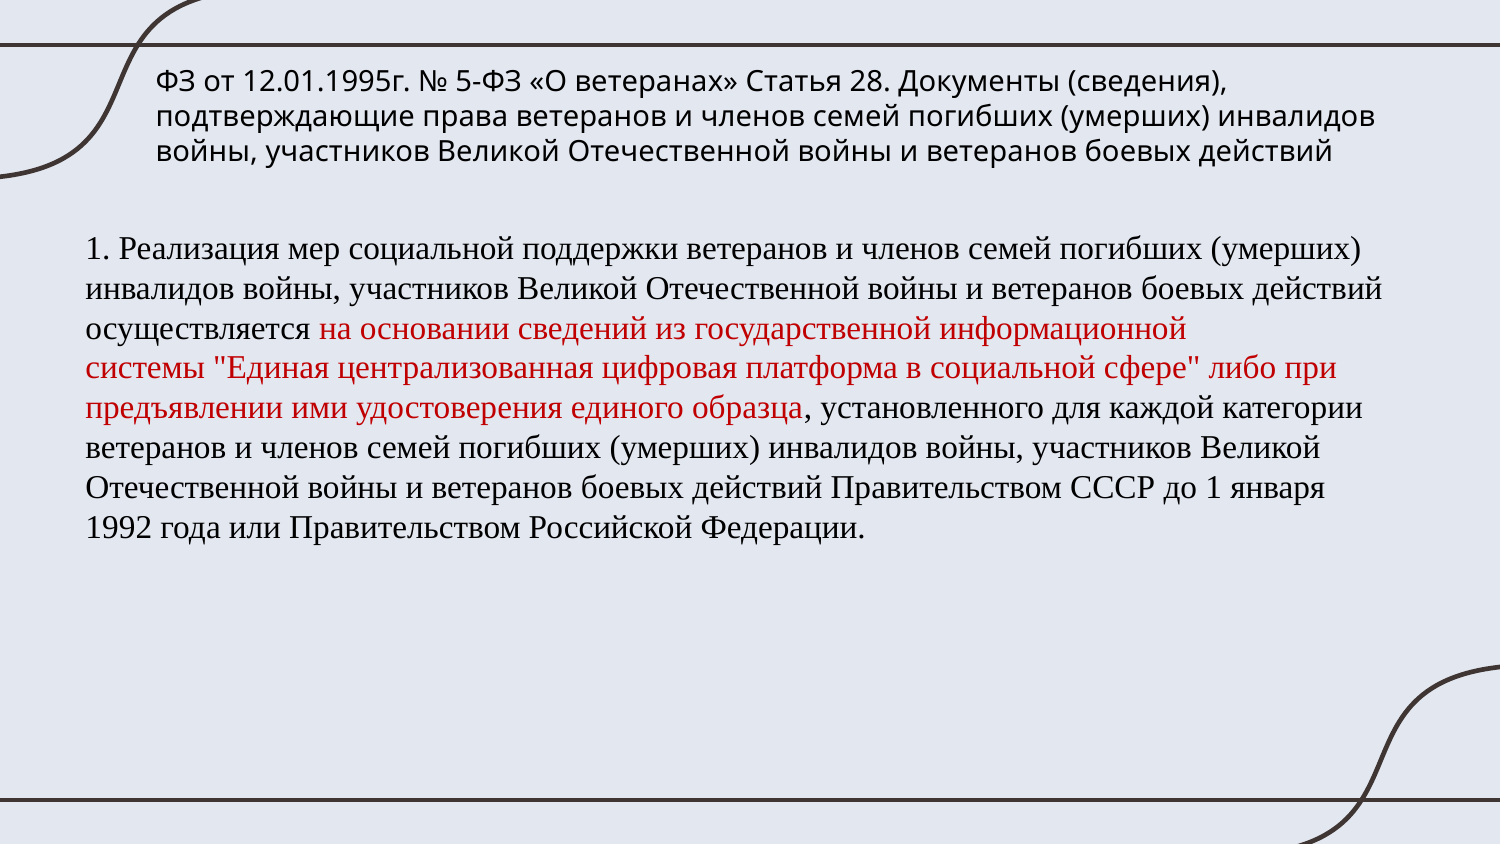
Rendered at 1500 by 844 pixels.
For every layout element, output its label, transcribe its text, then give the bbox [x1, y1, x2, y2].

subtitle ФЗ от 12.01.1995г. № 5-ФЗ «О ветеранах» Статья 28. Документы (сведения), подтверждающие права ветеранов и членов семей погибших (умерших) инвалидов войны, участников Великой Отечественной войны и ветеранов боевых действий [140, 46, 1442, 106]
title 1. Реализация мер социальной поддержки ветеранов и членов семей погибших (умерших) инвалидов войны, участников Великой Отечественной войны и ветеранов боевых действий осуществляется на основании сведений из государственной информационной системы "Единая централизованная цифровая платформа в социальной сфере" либо при предъявлении ими удостоверения единого образца, установленного для каждой категории ветеранов и членов семей погибших (умерших) инвалидов войны, участников Великой Отечественной войны и ветеранов боевых действий Правительством СССР до 1 января 1992 года или Правительством Российской Федерации. [70, 210, 1454, 739]
